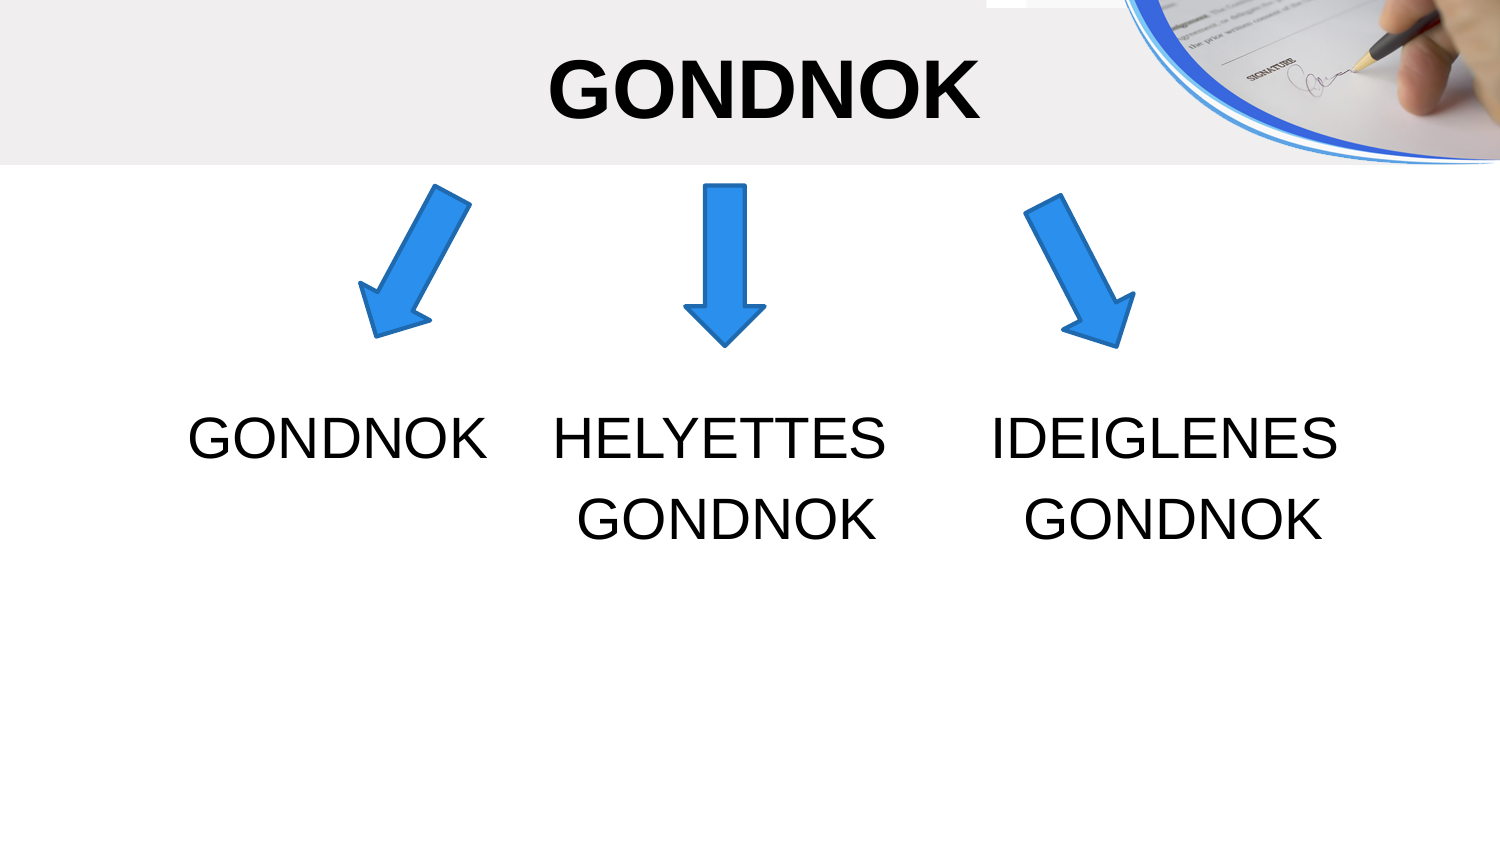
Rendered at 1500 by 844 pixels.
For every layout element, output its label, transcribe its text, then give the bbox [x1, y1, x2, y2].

text_box [1023, 193, 1136, 349]
picture [0, 0, 1500, 844]
text_box [358, 183, 472, 339]
list GONDNOK [29, 32, 1500, 139]
list GONDNOK HELYETTES IDEIGLENES GONDNOK GONDNOK [41, 161, 1388, 812]
text_box [683, 183, 767, 349]
